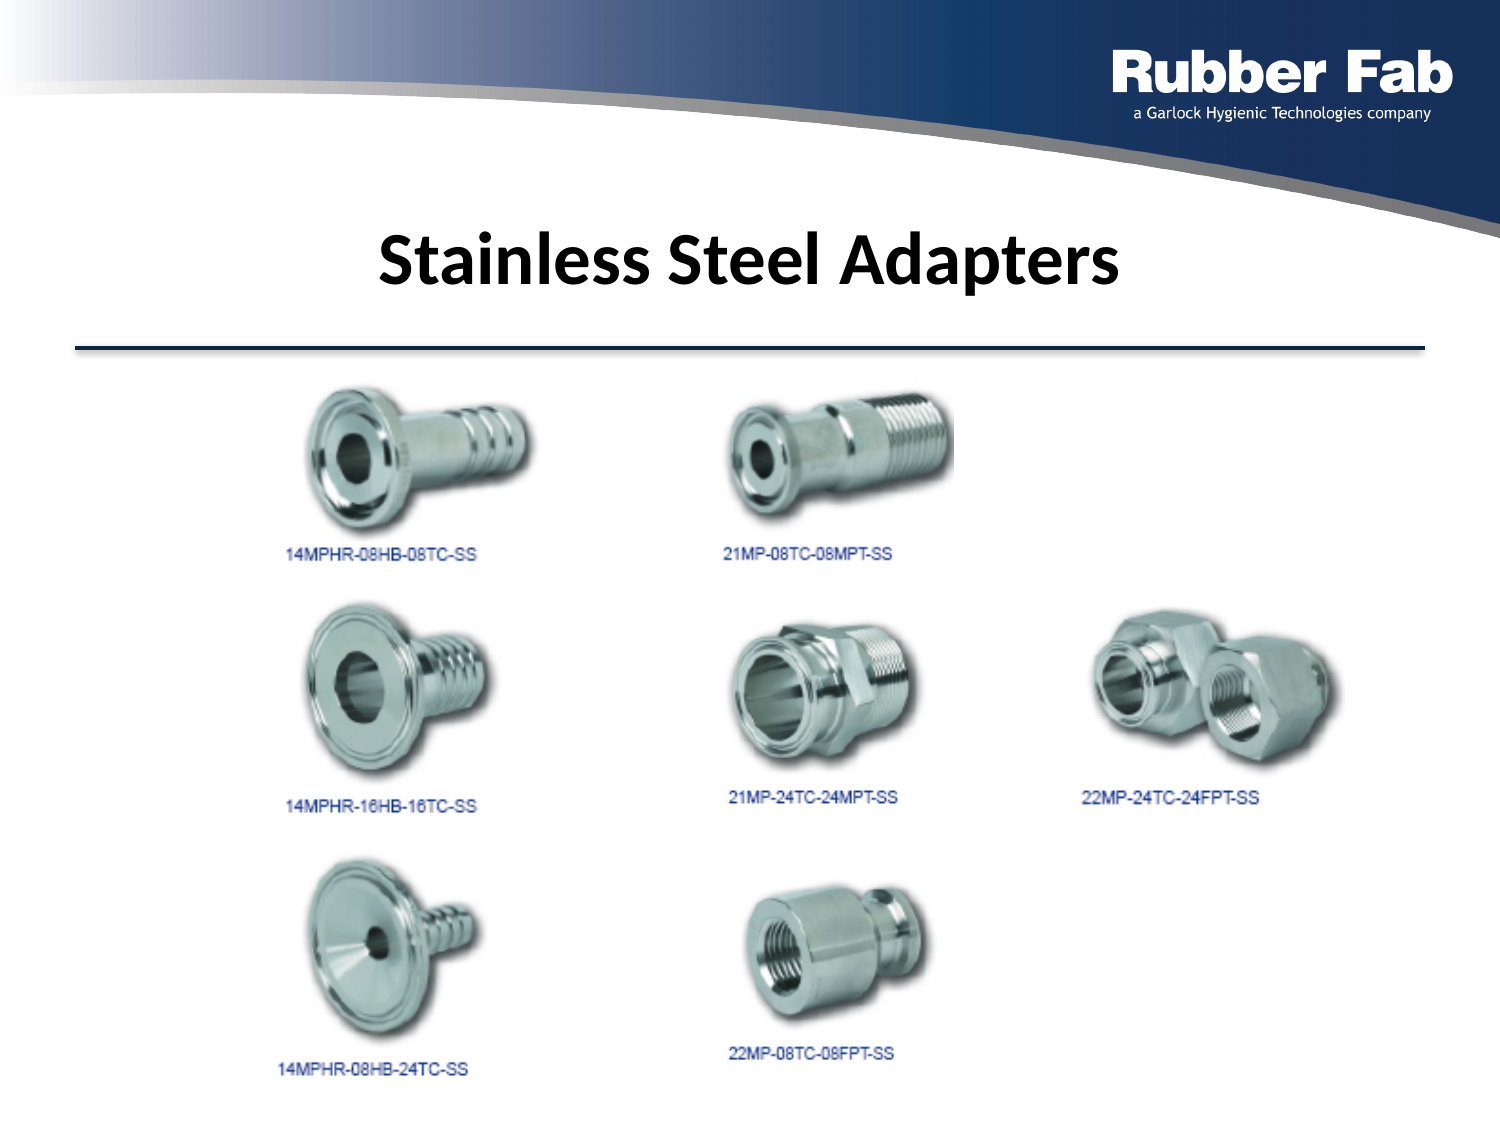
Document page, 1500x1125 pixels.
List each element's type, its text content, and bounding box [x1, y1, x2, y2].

picture [720, 370, 955, 1104]
picture [1072, 571, 1345, 830]
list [274, 378, 544, 1105]
title Stainless Steel Adapters [75, 160, 1425, 349]
picture [0, 0, 1500, 240]
